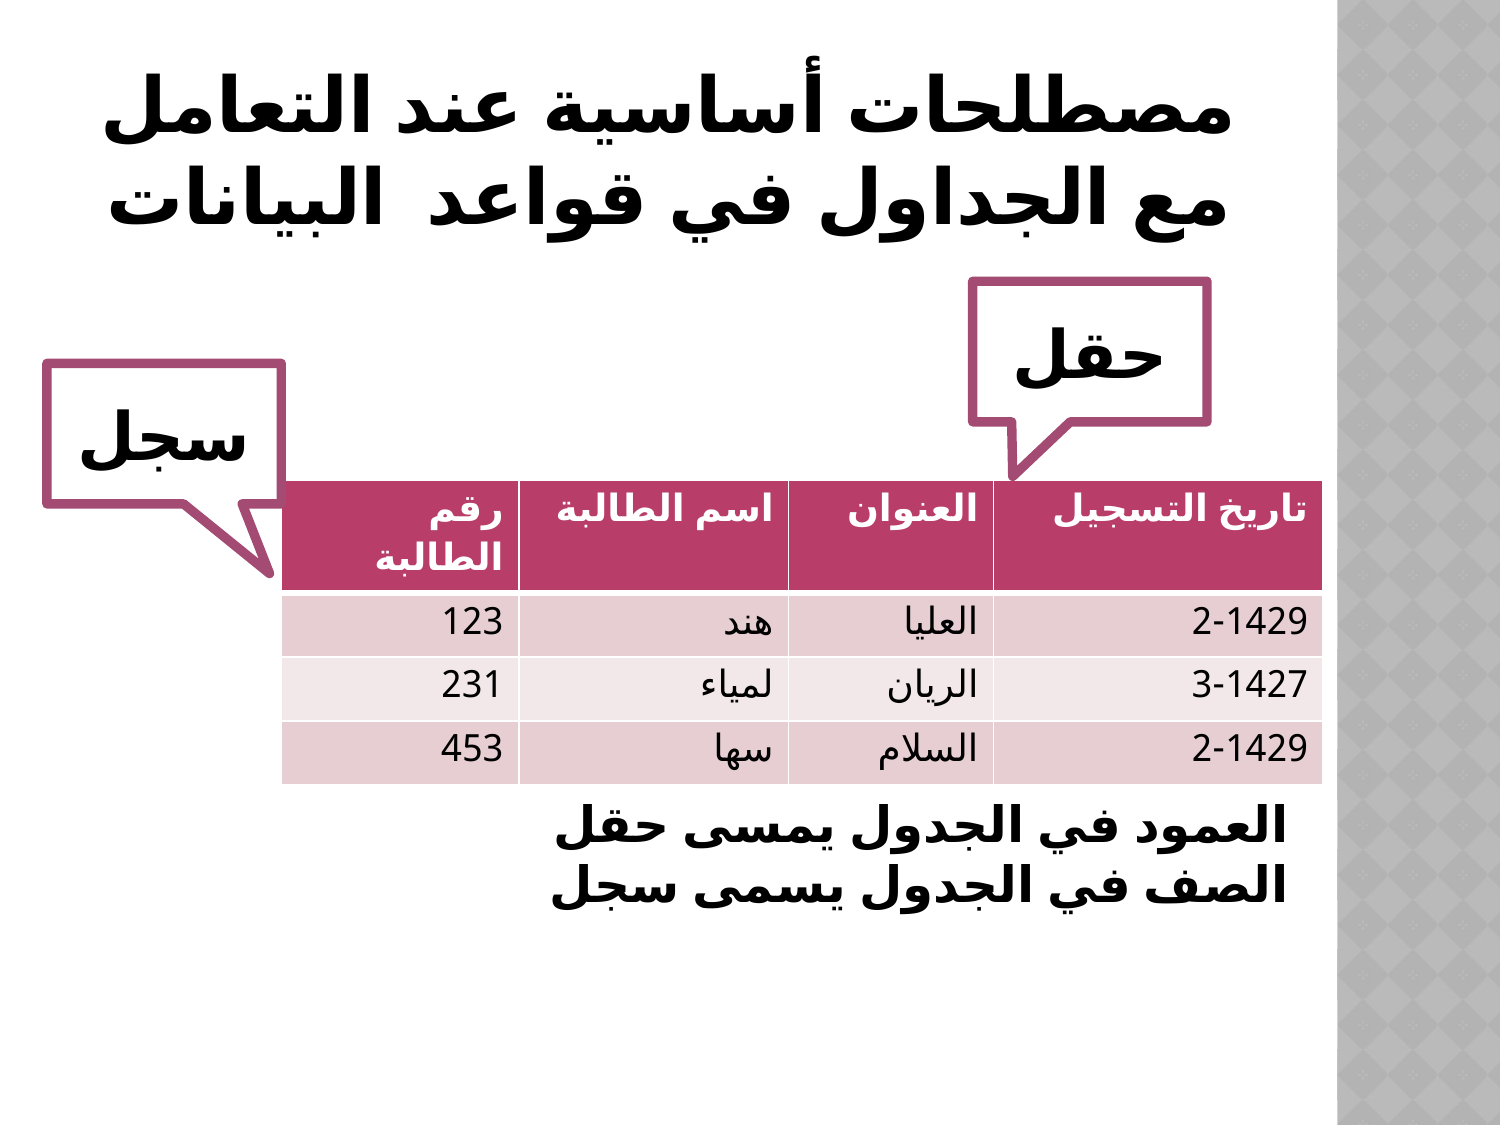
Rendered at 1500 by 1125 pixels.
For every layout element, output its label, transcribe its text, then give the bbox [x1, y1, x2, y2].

text_box حقل [969, 277, 1211, 480]
title مصطلحات أساسية عند التعامل مع الجداول في قواعد البيانات [75, 52, 1263, 240]
table_cell 3-1427 [994, 658, 1322, 720]
table_cell 231 [282, 658, 518, 720]
table_header اسم الطالبة [520, 481, 788, 590]
table_cell 453 [282, 722, 518, 784]
table_cell العليا [789, 596, 993, 656]
table_header تاريخ التسجيل [994, 481, 1322, 590]
table_header العنوان [789, 481, 993, 590]
table_cell 2-1429 [994, 722, 1322, 784]
table_header رقم الطالبة [282, 481, 518, 590]
table_cell السلام [789, 722, 993, 784]
table_cell 2-1429 [994, 596, 1322, 656]
table_cell 123 [282, 596, 518, 656]
table_cell لمياء [520, 658, 788, 720]
table_cell هند [520, 596, 788, 656]
text_box سجل [43, 360, 285, 577]
table_cell سها [520, 722, 788, 784]
text_box العمود في الجدول يمسى حقل الصف في الجدول يسمى سجل [523, 785, 1304, 920]
table_cell الريان [789, 658, 993, 720]
